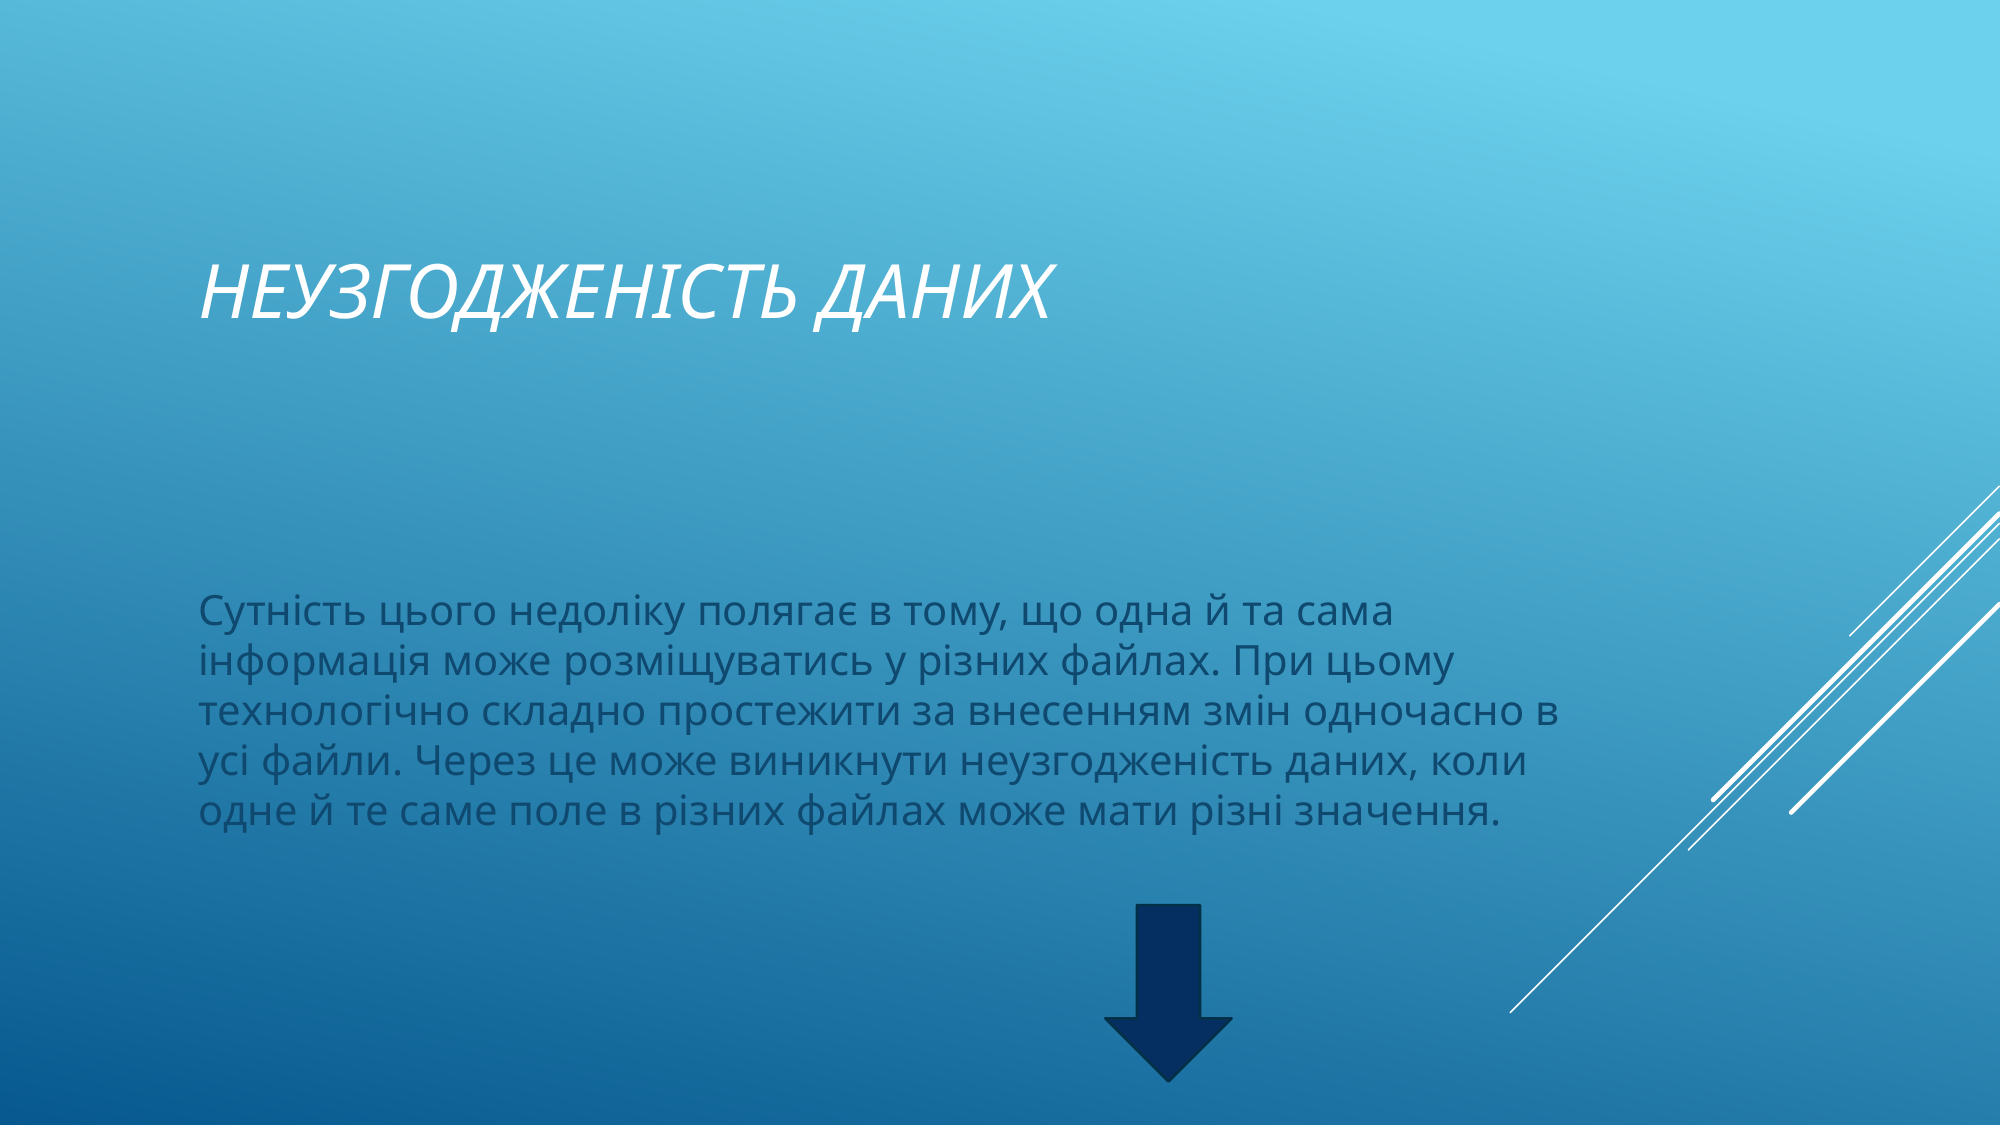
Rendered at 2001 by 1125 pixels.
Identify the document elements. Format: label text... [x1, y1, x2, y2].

title Неузгодженість даних [183, 165, 1584, 412]
text_box [1104, 903, 1233, 1083]
list Сутність цього недоліку полягає в тому, що одна й та сама інформація може розміщуватись у різних файлах. При цьому технологічно складно простежити за внесенням змін одночасно в усі файли. Через це може виникнути неузгодженість даних, коли одне й те саме поле в різних файлах може мати різні значення. [183, 412, 1584, 1006]
